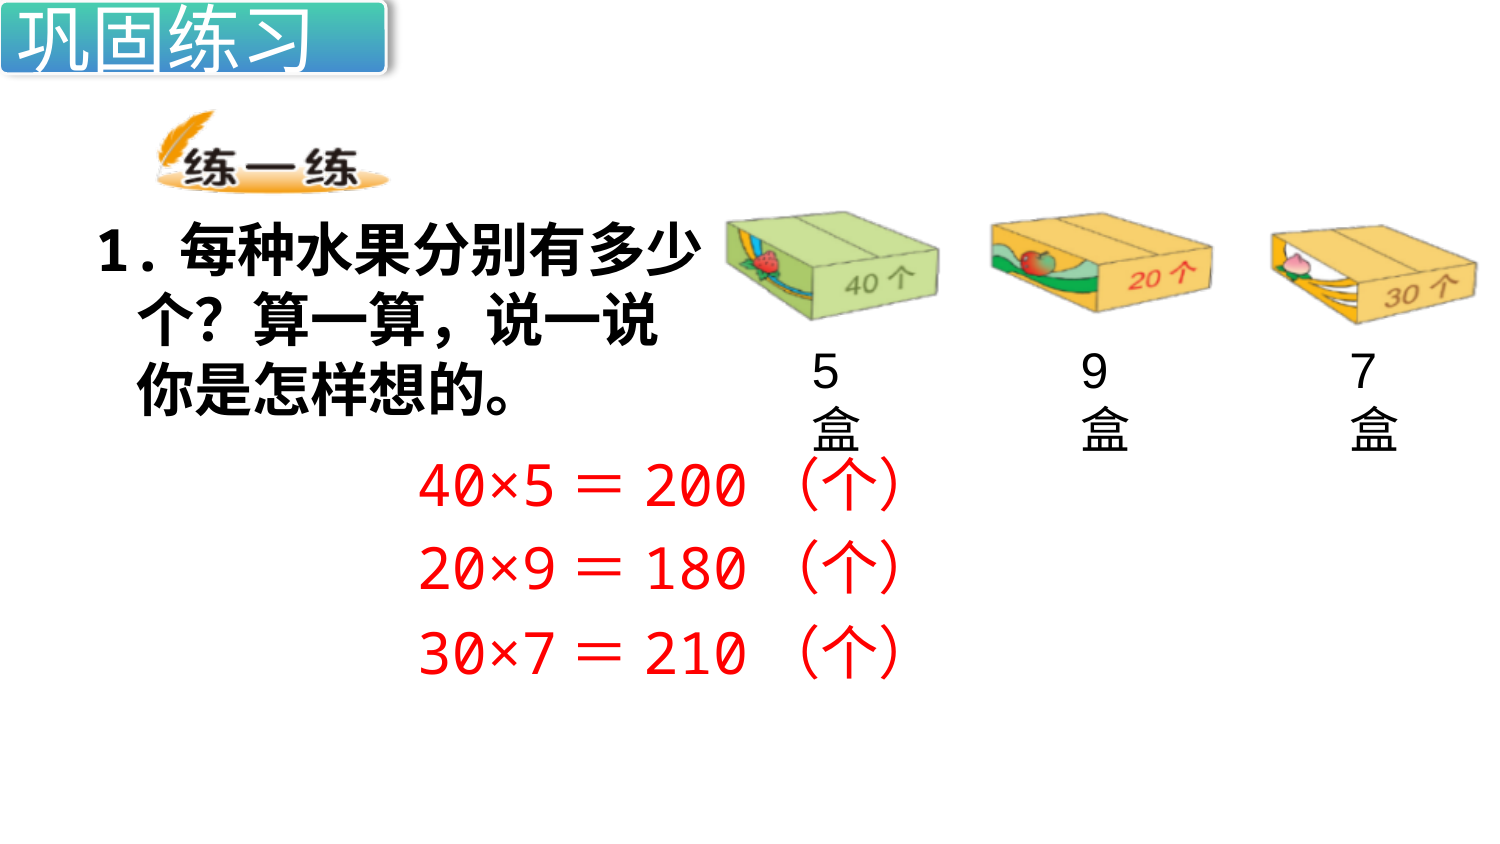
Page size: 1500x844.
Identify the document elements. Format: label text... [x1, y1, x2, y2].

text_box 7盒 [1334, 331, 1447, 467]
picture [714, 209, 1483, 330]
text_box 40×5＝200（个） [402, 440, 964, 523]
text_box 5盒 [797, 331, 910, 440]
text_box 20×9＝180（个） [402, 523, 964, 608]
text_box 30×7＝210（个） [402, 608, 964, 694]
text_box 巩固练习 [0, 0, 388, 75]
text_box 1.每种水果分别有多少 个？算一算，说一说 你是怎样想的。 [80, 205, 762, 431]
picture [140, 105, 403, 202]
text_box 9盒 [1065, 331, 1179, 467]
